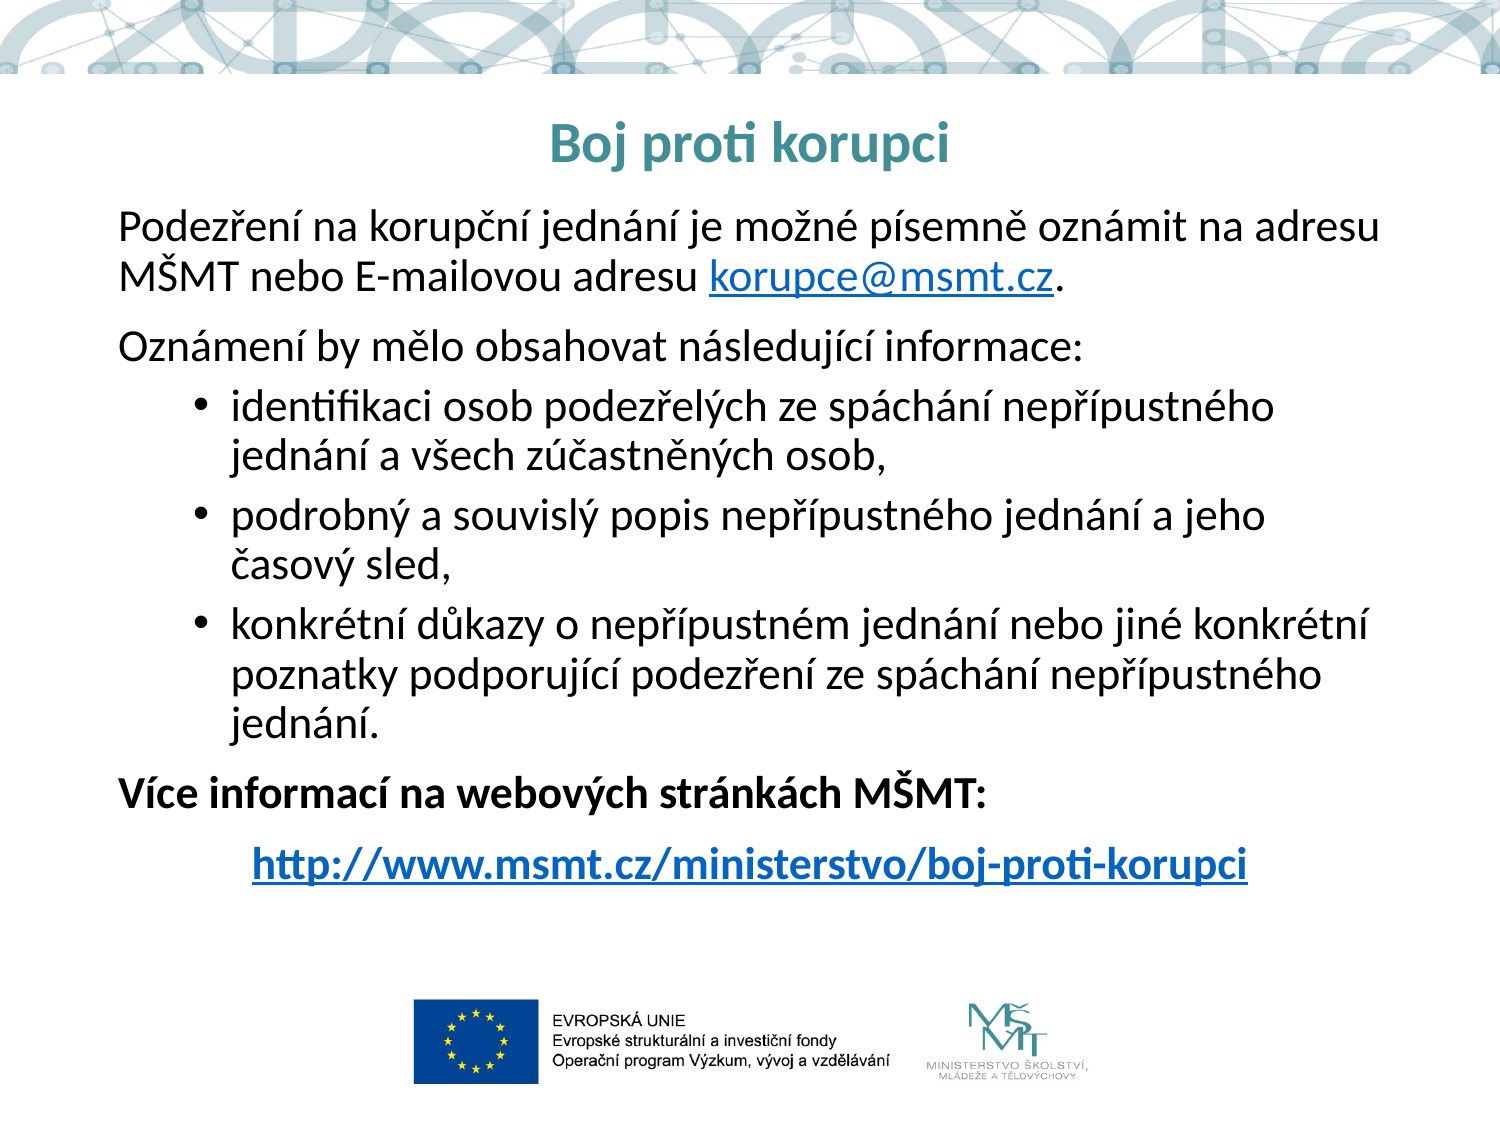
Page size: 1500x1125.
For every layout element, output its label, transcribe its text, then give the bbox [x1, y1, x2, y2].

title Boj proti korupci [103, 70, 1397, 194]
list Podezření na korupční jednání je možné písemně oznámit na adresu MŠMT nebo E-mailovou adresu korupce@msmt.cz. Oznámení by mělo obsahovat následující informace: identifikaci osob podezřelých ze spáchání nepřípustného jednání a všech zúčastněných osob, podrobný a souvislý popis nepřípustného jednání a jeho časový sled, konkrétní důkazy o nepřípustném jednání nebo jiné konkrétní poznatky podporující podezření ze spáchání nepřípustného jednání. Více informací na webových stránkách MŠMT: http://www.msmt.cz/ministerstvo/boj-proti-korupci [103, 194, 1397, 907]
picture [371, 957, 1129, 1125]
picture [0, 0, 1500, 74]
